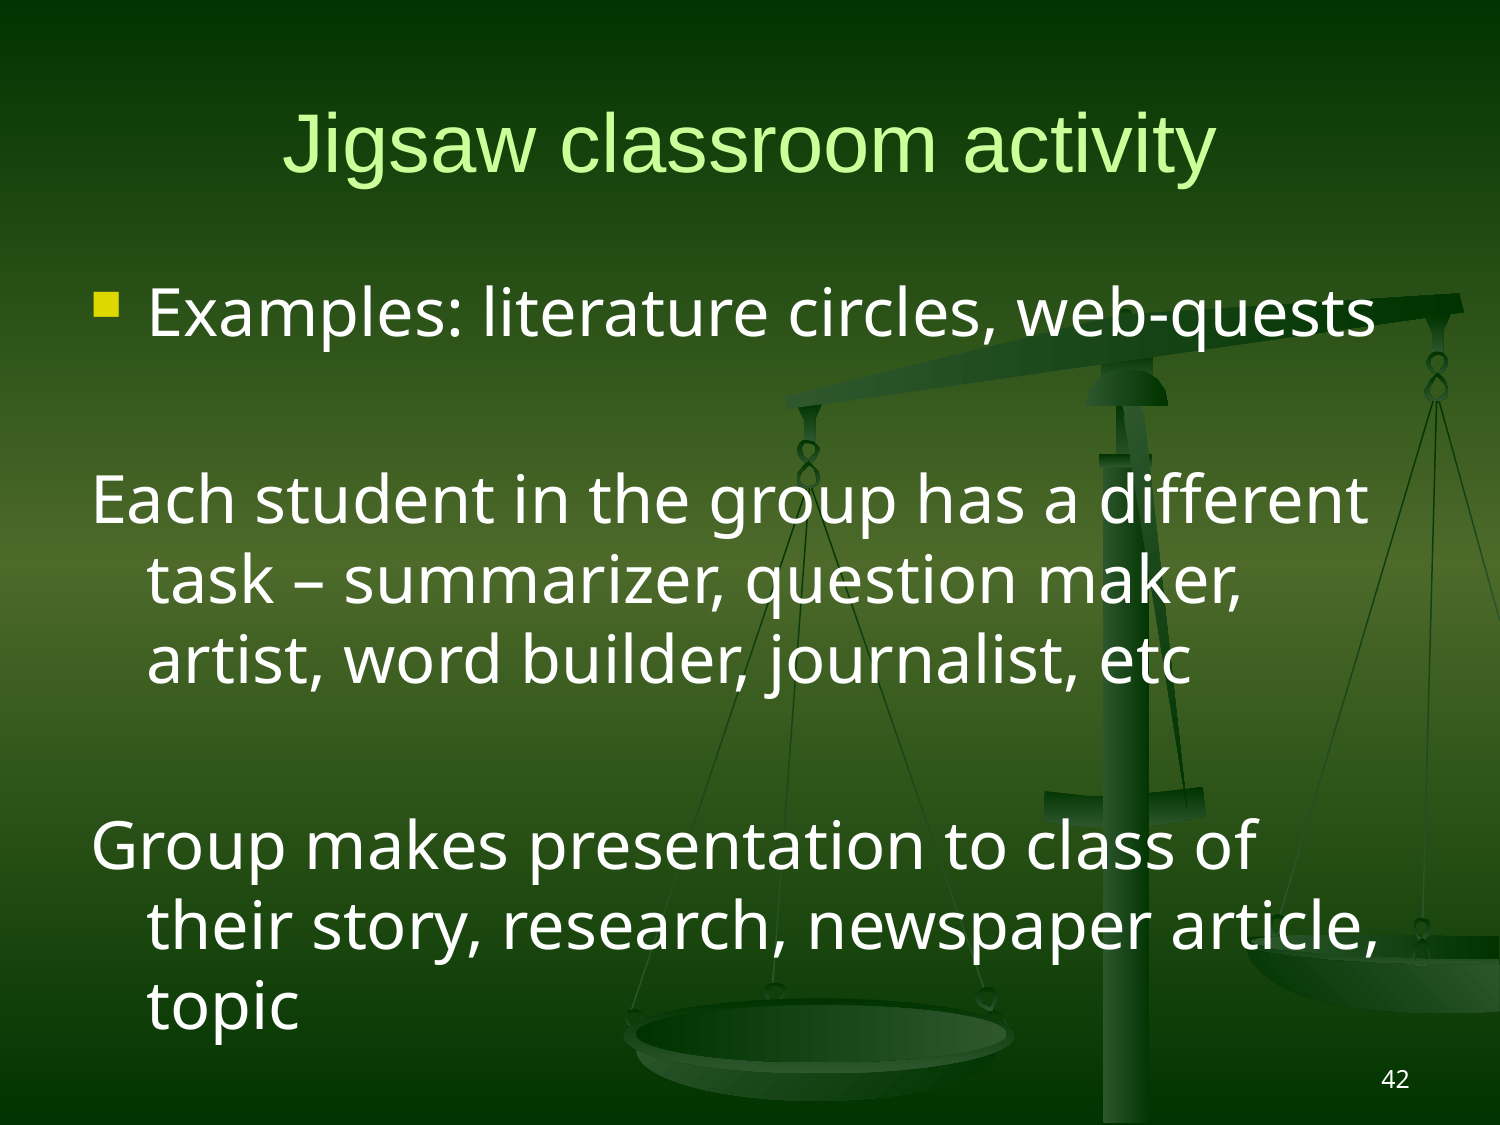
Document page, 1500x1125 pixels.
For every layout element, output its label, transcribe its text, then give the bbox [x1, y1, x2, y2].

title Jigsaw classroom activity [74, 45, 1426, 234]
slide_number 42 [1074, 1029, 1426, 1106]
list Examples: literature circles, web-quests Each student in the group has a different task – summarizer, question maker, artist, word builder, journalist, etc Group makes presentation to class of their story, research, newspaper article, topic [74, 262, 1426, 1006]
